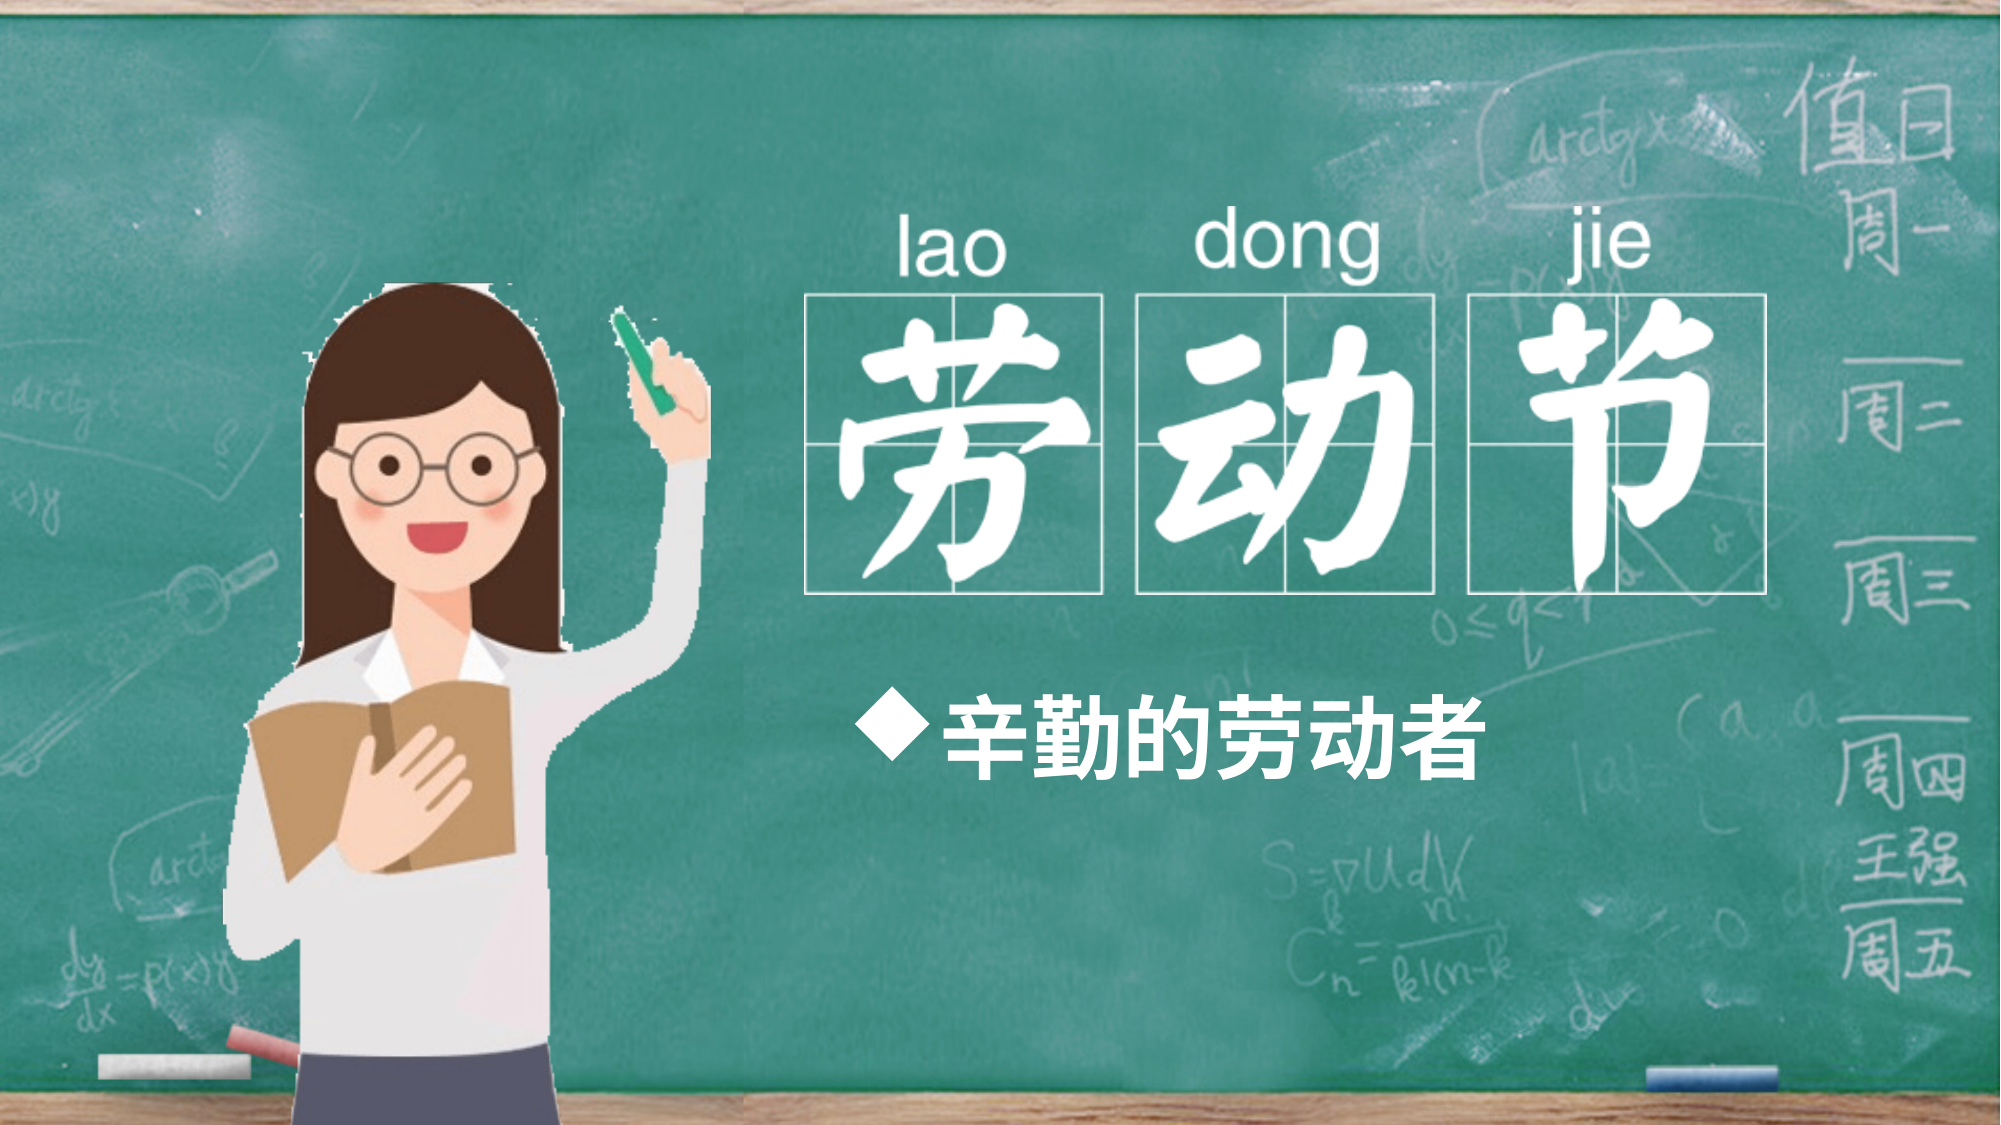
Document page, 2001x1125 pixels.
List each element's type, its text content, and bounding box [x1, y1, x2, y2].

picture [0, 0, 2000, 1125]
text_box 辛勤的劳动者 [1161, 672, 1738, 798]
